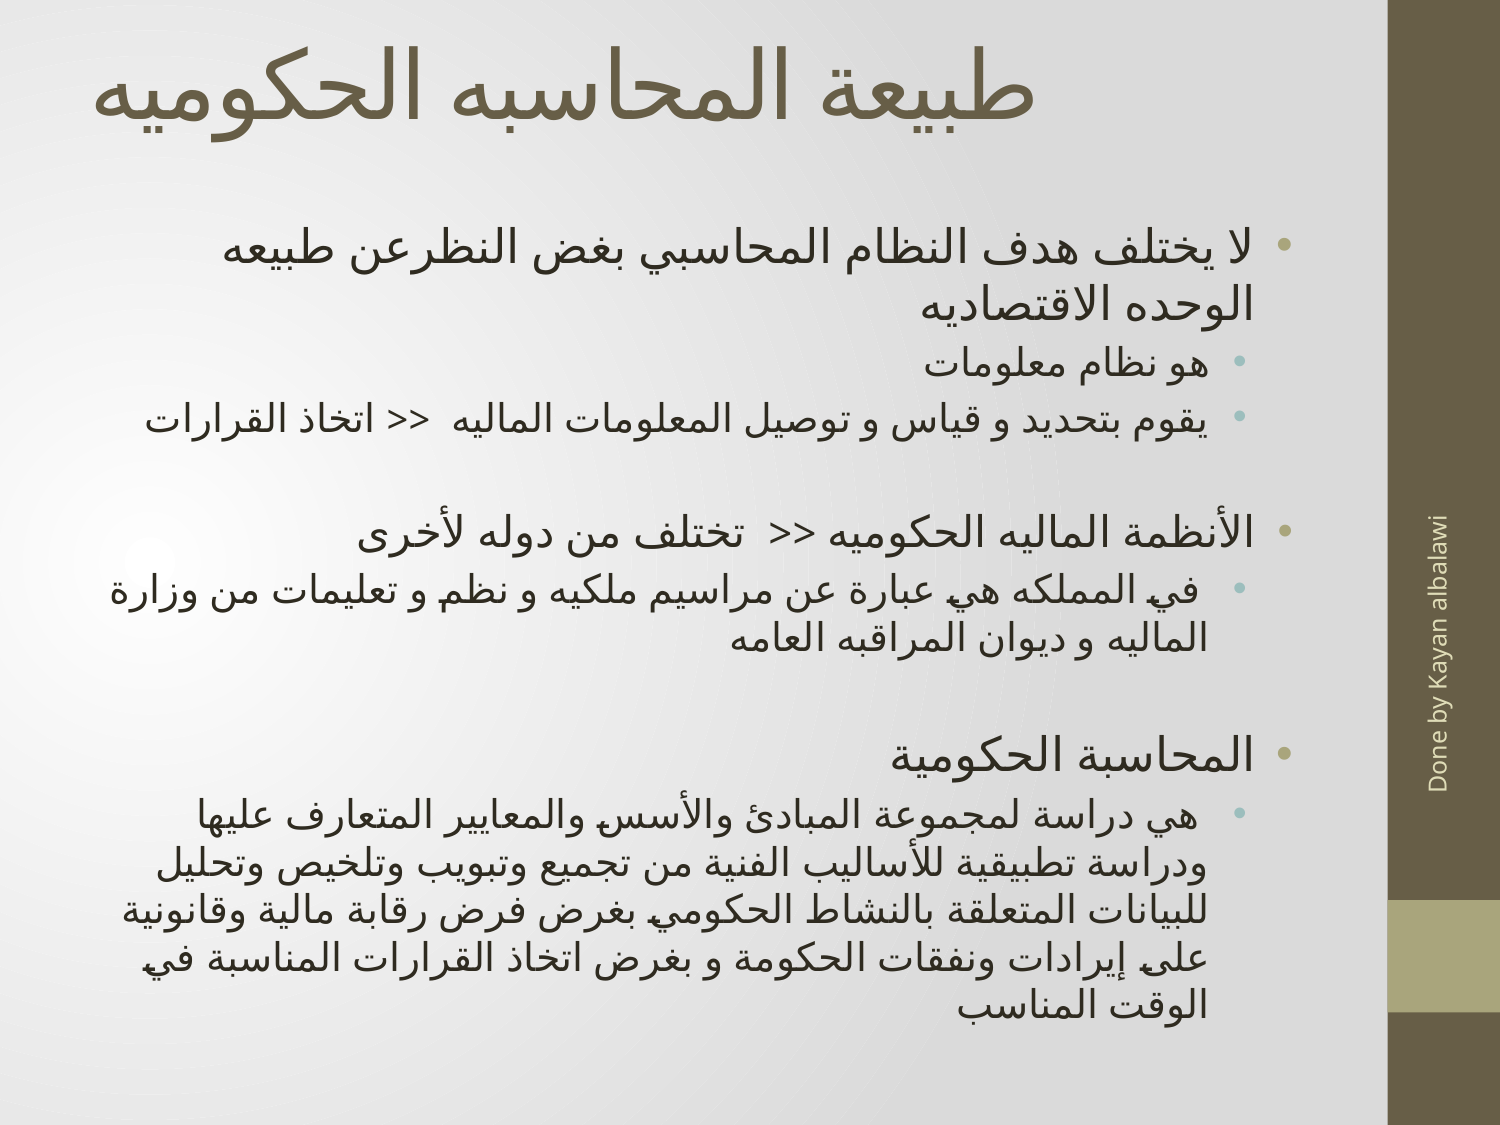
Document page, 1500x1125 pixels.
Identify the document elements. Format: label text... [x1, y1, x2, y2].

footer Done by Kayan albalawi [1408, 500, 1469, 889]
list لا يختلف هدف النظام المحاسبي بغض النظرعن طبيعه الوحده الاقتصاديه هو نظام معلومات يقوم بتحديد و قياس و توصيل المعلومات الماليه << اتخاذ القرارات الأنظمة الماليه الحكوميه << تختلف من دوله لأخرى في المملكه هي عبارة عن مراسيم ملكيه و نظم و تعليمات من وزارة الماليه و ديوان المراقبه العامه المحاسبة الحكومية هي دراسة لمجموعة المبادئ والأسس والمعايير المتعارف عليها ودراسة تطبيقية للأساليب الفنية من تجميع وتبويب وتلخيص وتحليل للبيانات المتعلقة بالنشاط الحكومي بغرض فرض رقابة مالية وقانونية على إيرادات ونفقات الحكومة و بغرض اتخاذ القرارات المناسبة في الوقت المناسب [75, 208, 1325, 1050]
title طبيعة المحاسبه الحكوميه [75, 45, 1325, 208]
